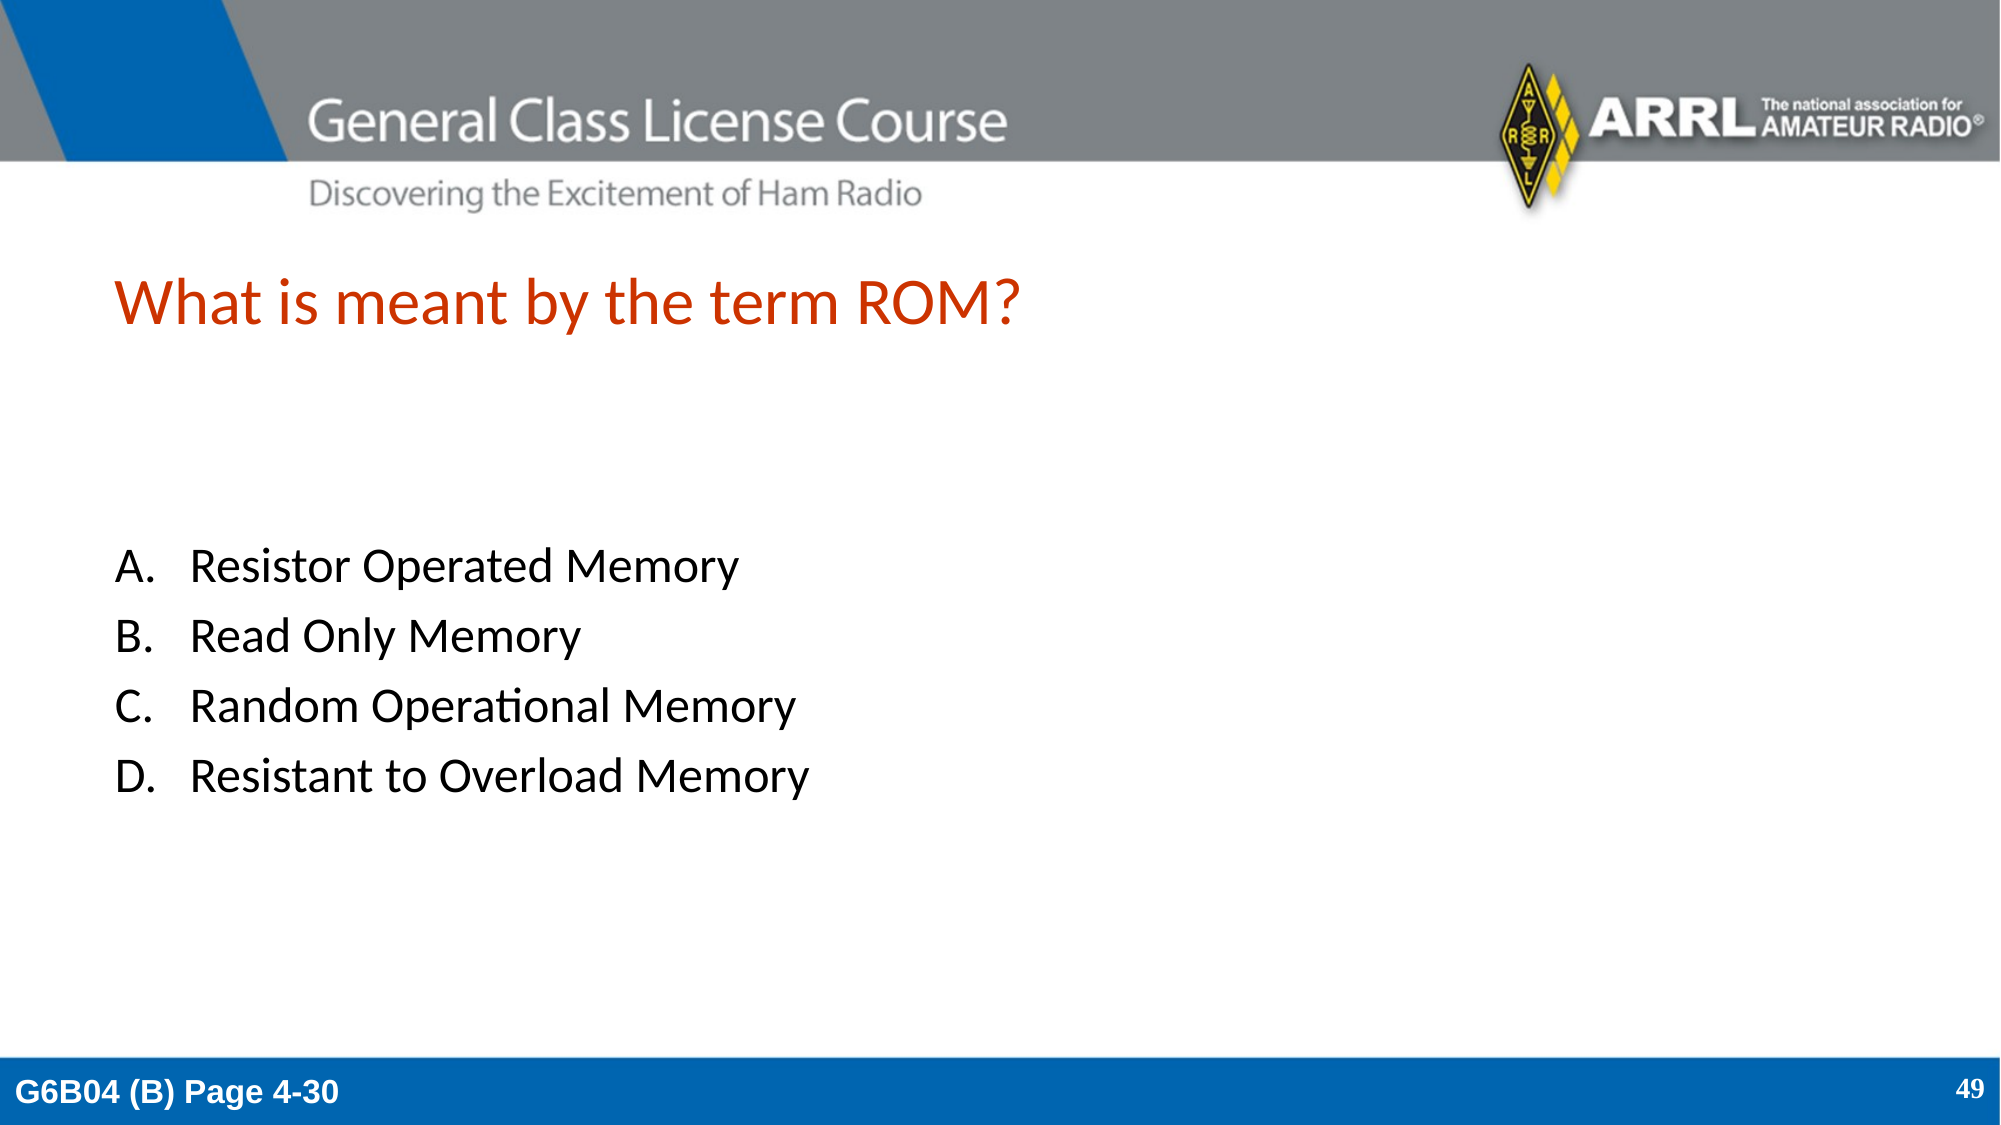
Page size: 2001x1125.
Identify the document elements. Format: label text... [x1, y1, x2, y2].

text_box 49 [1875, 1062, 2000, 1113]
title What is meant by the term ROM? [99, 249, 1900, 468]
text_box G6B04 (B) Page 4-30 [0, 1062, 1313, 1118]
picture [0, 0, 2001, 1125]
list Resistor Operated Memory Read Only Memory Random Operational Memory Resistant to Overload Memory [99, 525, 1900, 1005]
